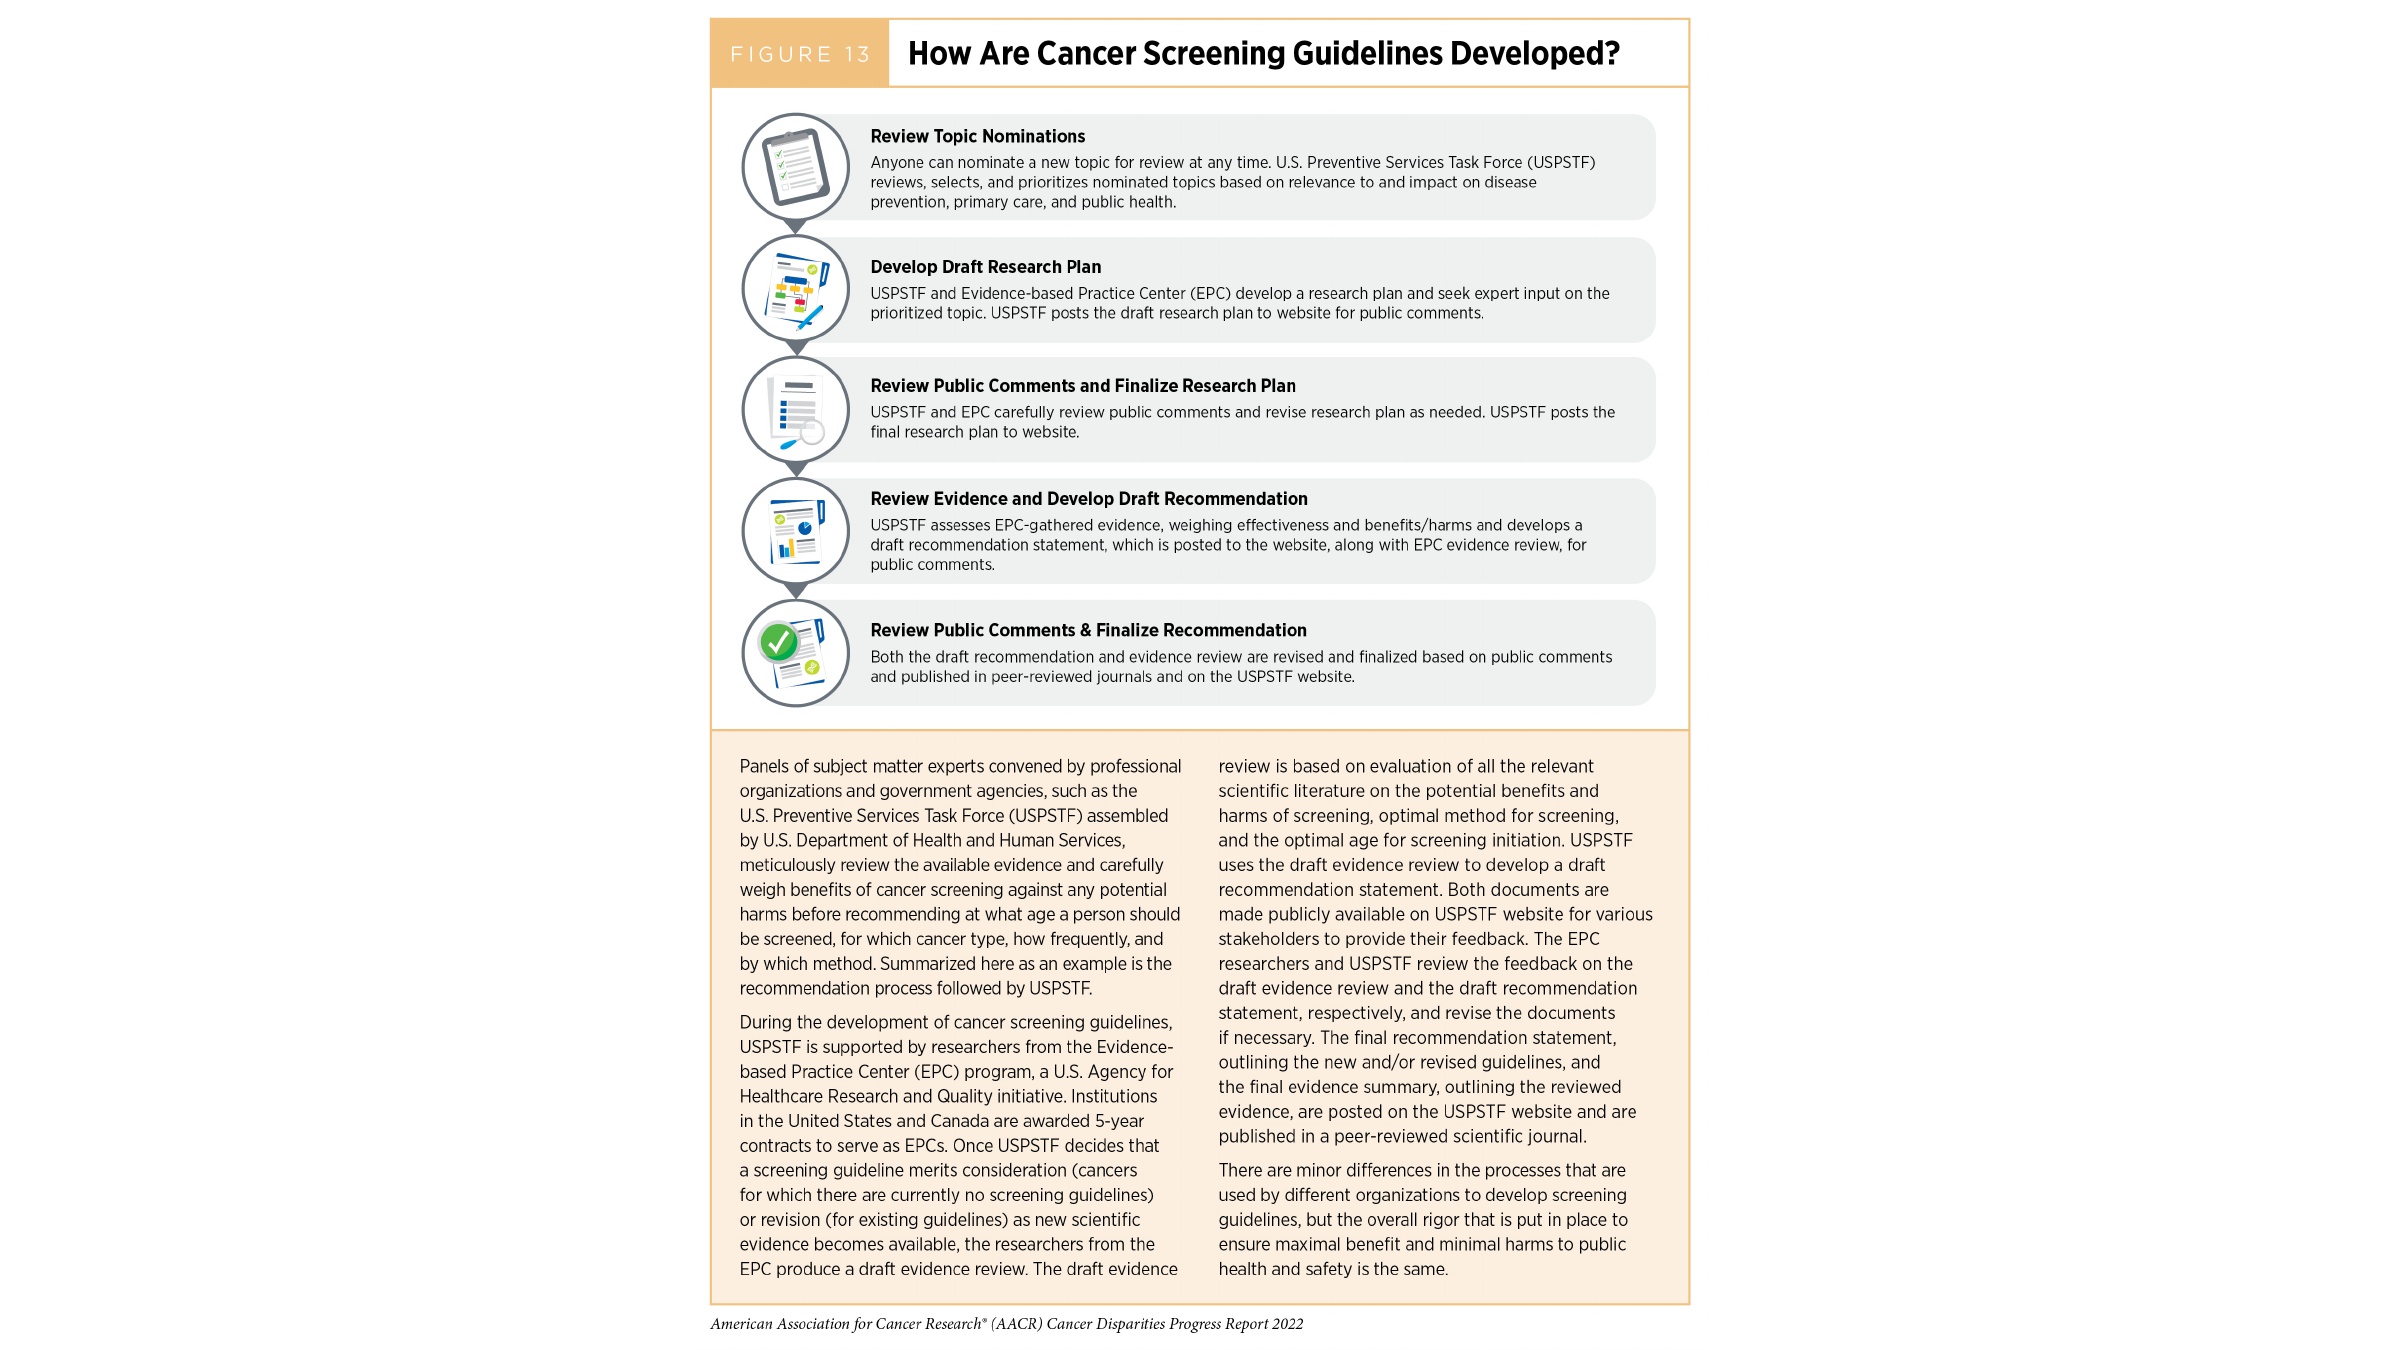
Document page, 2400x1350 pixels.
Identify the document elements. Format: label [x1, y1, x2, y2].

picture [691, 0, 1709, 1350]
